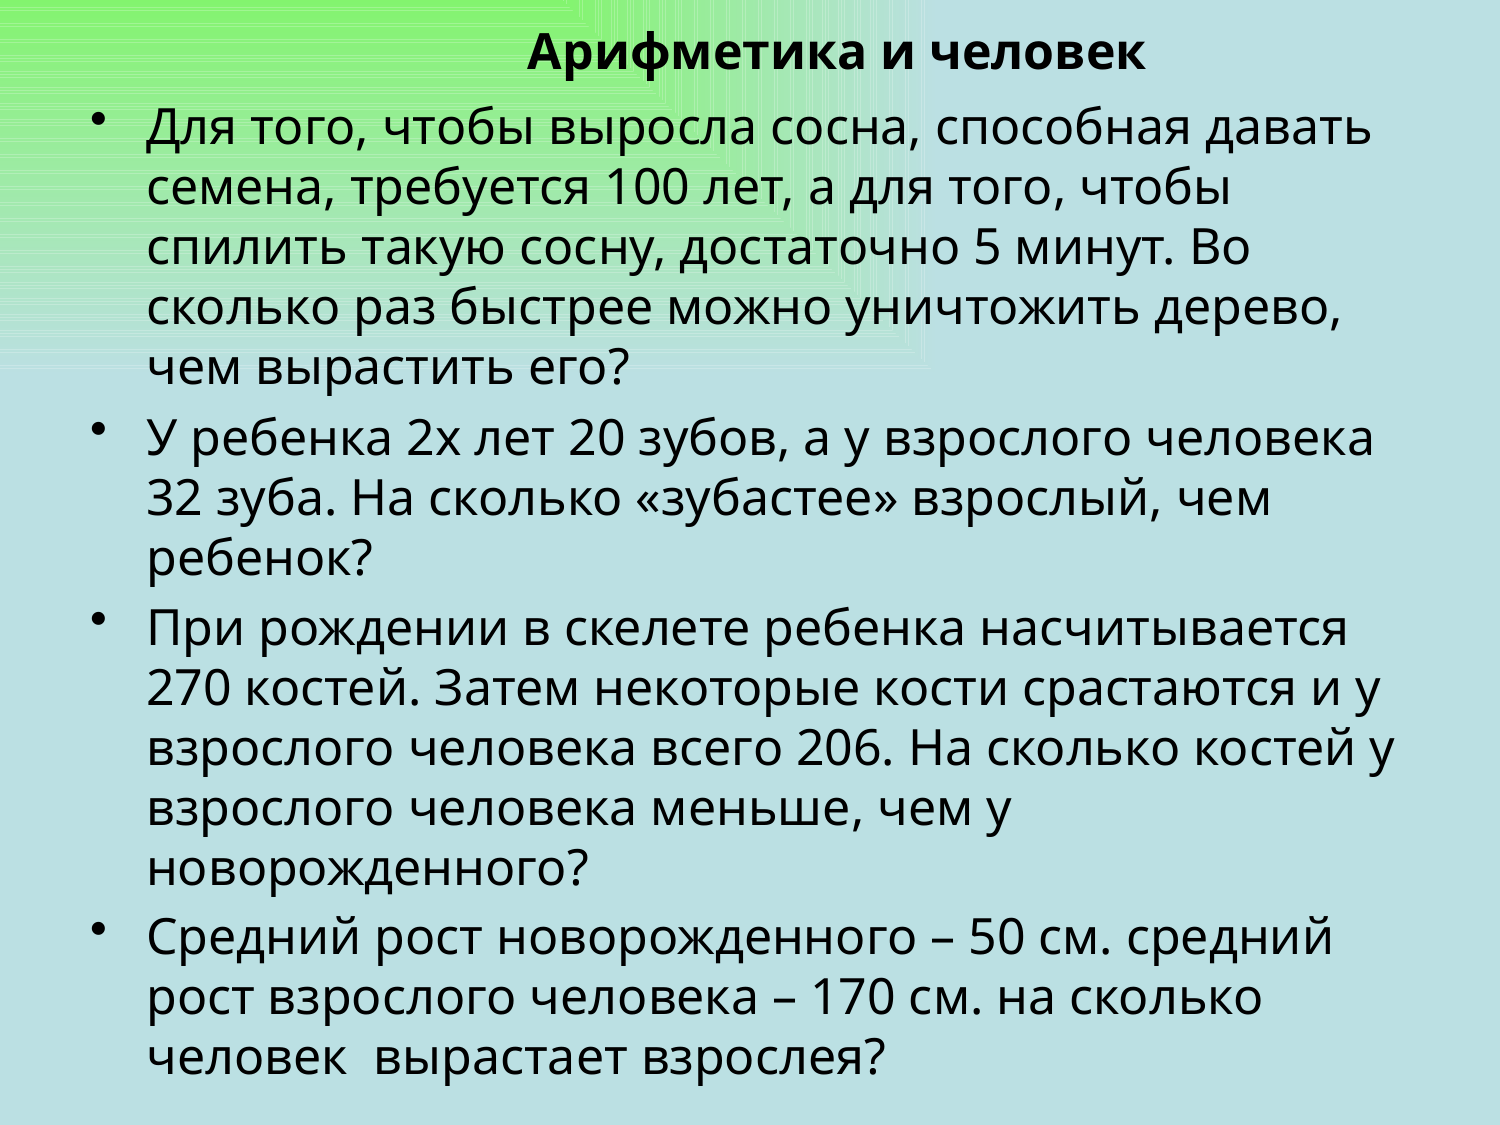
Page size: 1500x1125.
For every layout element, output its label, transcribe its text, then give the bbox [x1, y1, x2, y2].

list Для того, чтобы выросла сосна, способная давать семена, требуется 100 лет, а для того, чтобы спилить такую сосну, достаточно 5 минут. Во сколько раз быстрее можно уничтожить дерево, чем вырастить его? У ребенка 2х лет 20 зубов, а у взрослого человека 32 зуба. На сколько «зубастее» взрослый, чем ребенок? При рождении в скелете ребенка насчитывается 270 костей. Затем некоторые кости срастаются и у взрослого человека всего 206. На сколько костей у взрослого человека меньше, чем у новорожденного? Средний рост новорожденного – 50 см. средний рост взрослого человека – 170 см. на сколько человек вырастает взрослея? [74, 87, 1426, 1063]
title Арифметика и человек [399, 0, 1276, 87]
